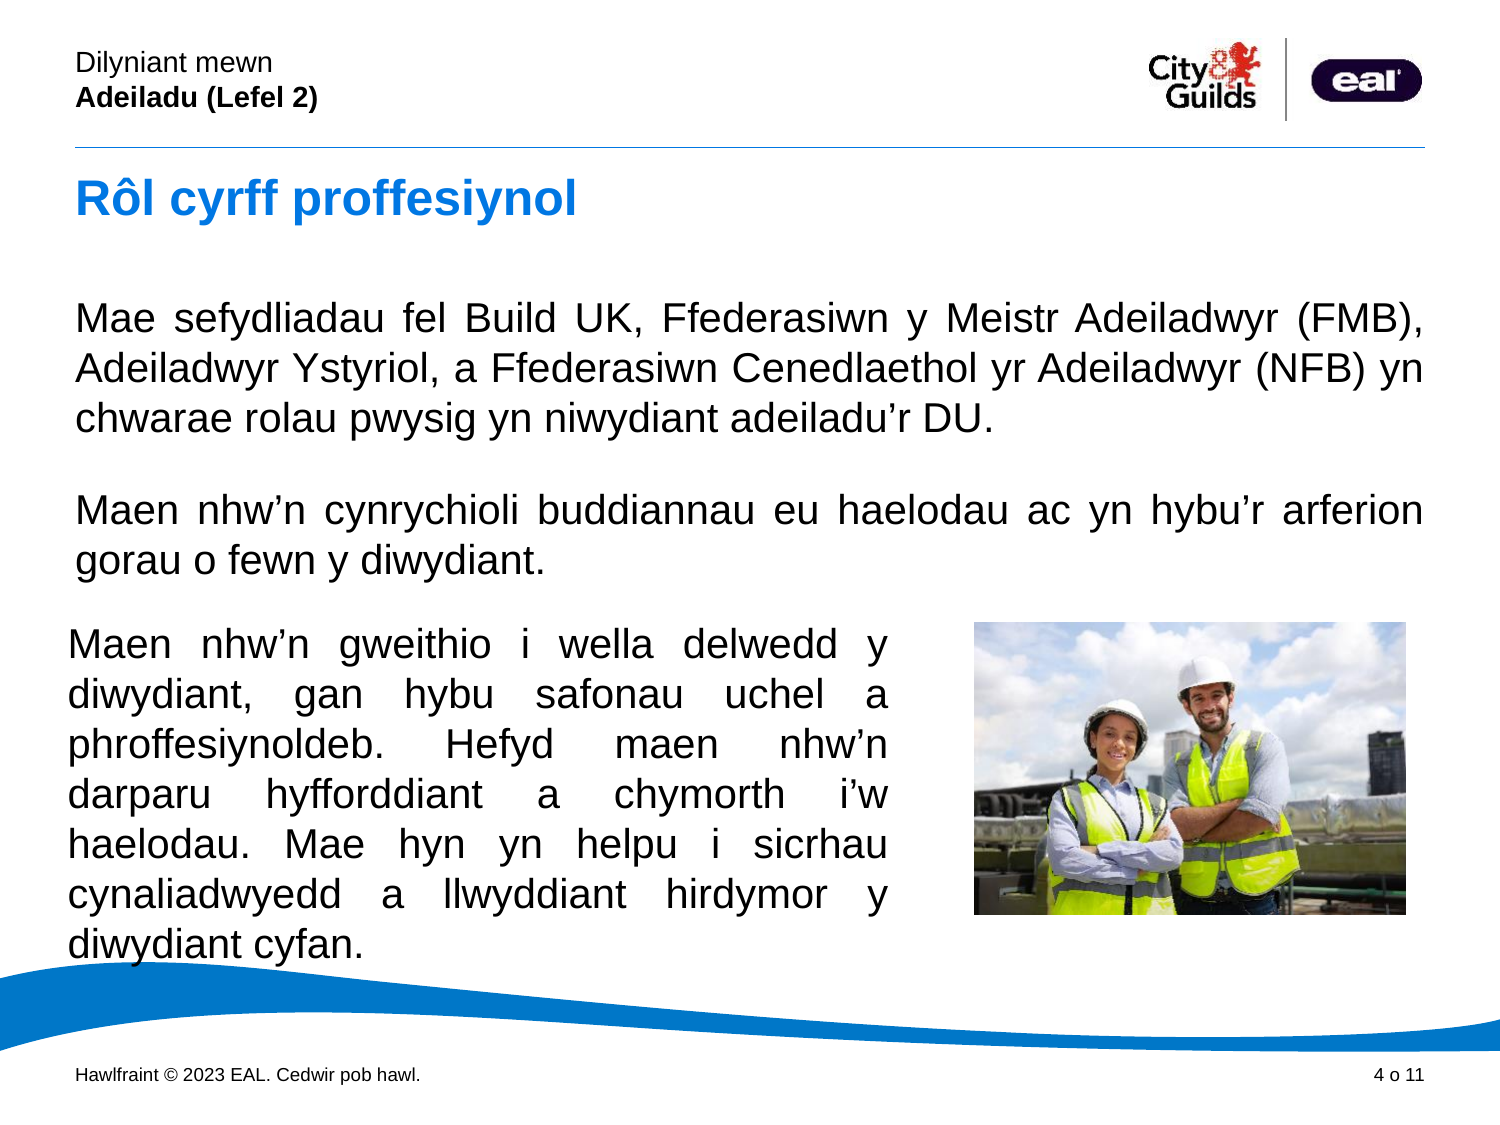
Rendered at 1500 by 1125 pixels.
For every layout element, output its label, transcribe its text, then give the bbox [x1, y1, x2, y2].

title Rôl cyrff proffesiynol [74, 165, 1426, 229]
list Mae sefydliadau fel Build UK, Ffederasiwn y Meistr Adeiladwyr (FMB), Adeiladwyr Ystyriol, a Ffederasiwn Cenedlaethol yr Adeiladwyr (NFB) yn chwarae rolau pwysig yn niwydiant adeiladu’r DU. Maen nhw’n cynrychioli buddiannau eu haelodau ac yn hybu’r arferion gorau o fewn y diwydiant. [74, 290, 1426, 626]
text_box Maen nhw’n gweithio i wella delwedd y diwydiant, gan hybu safonau uchel a phroffesiynoldeb. Hefyd maen nhw’n darparu hyfforddiant a chymorth i’w haelodau. Mae hyn yn helpu i sicrhau cynaliadwyedd a llwyddiant hirdymor y diwydiant cyfan. [53, 609, 904, 975]
picture [1149, 38, 1422, 121]
picture [974, 622, 1406, 915]
